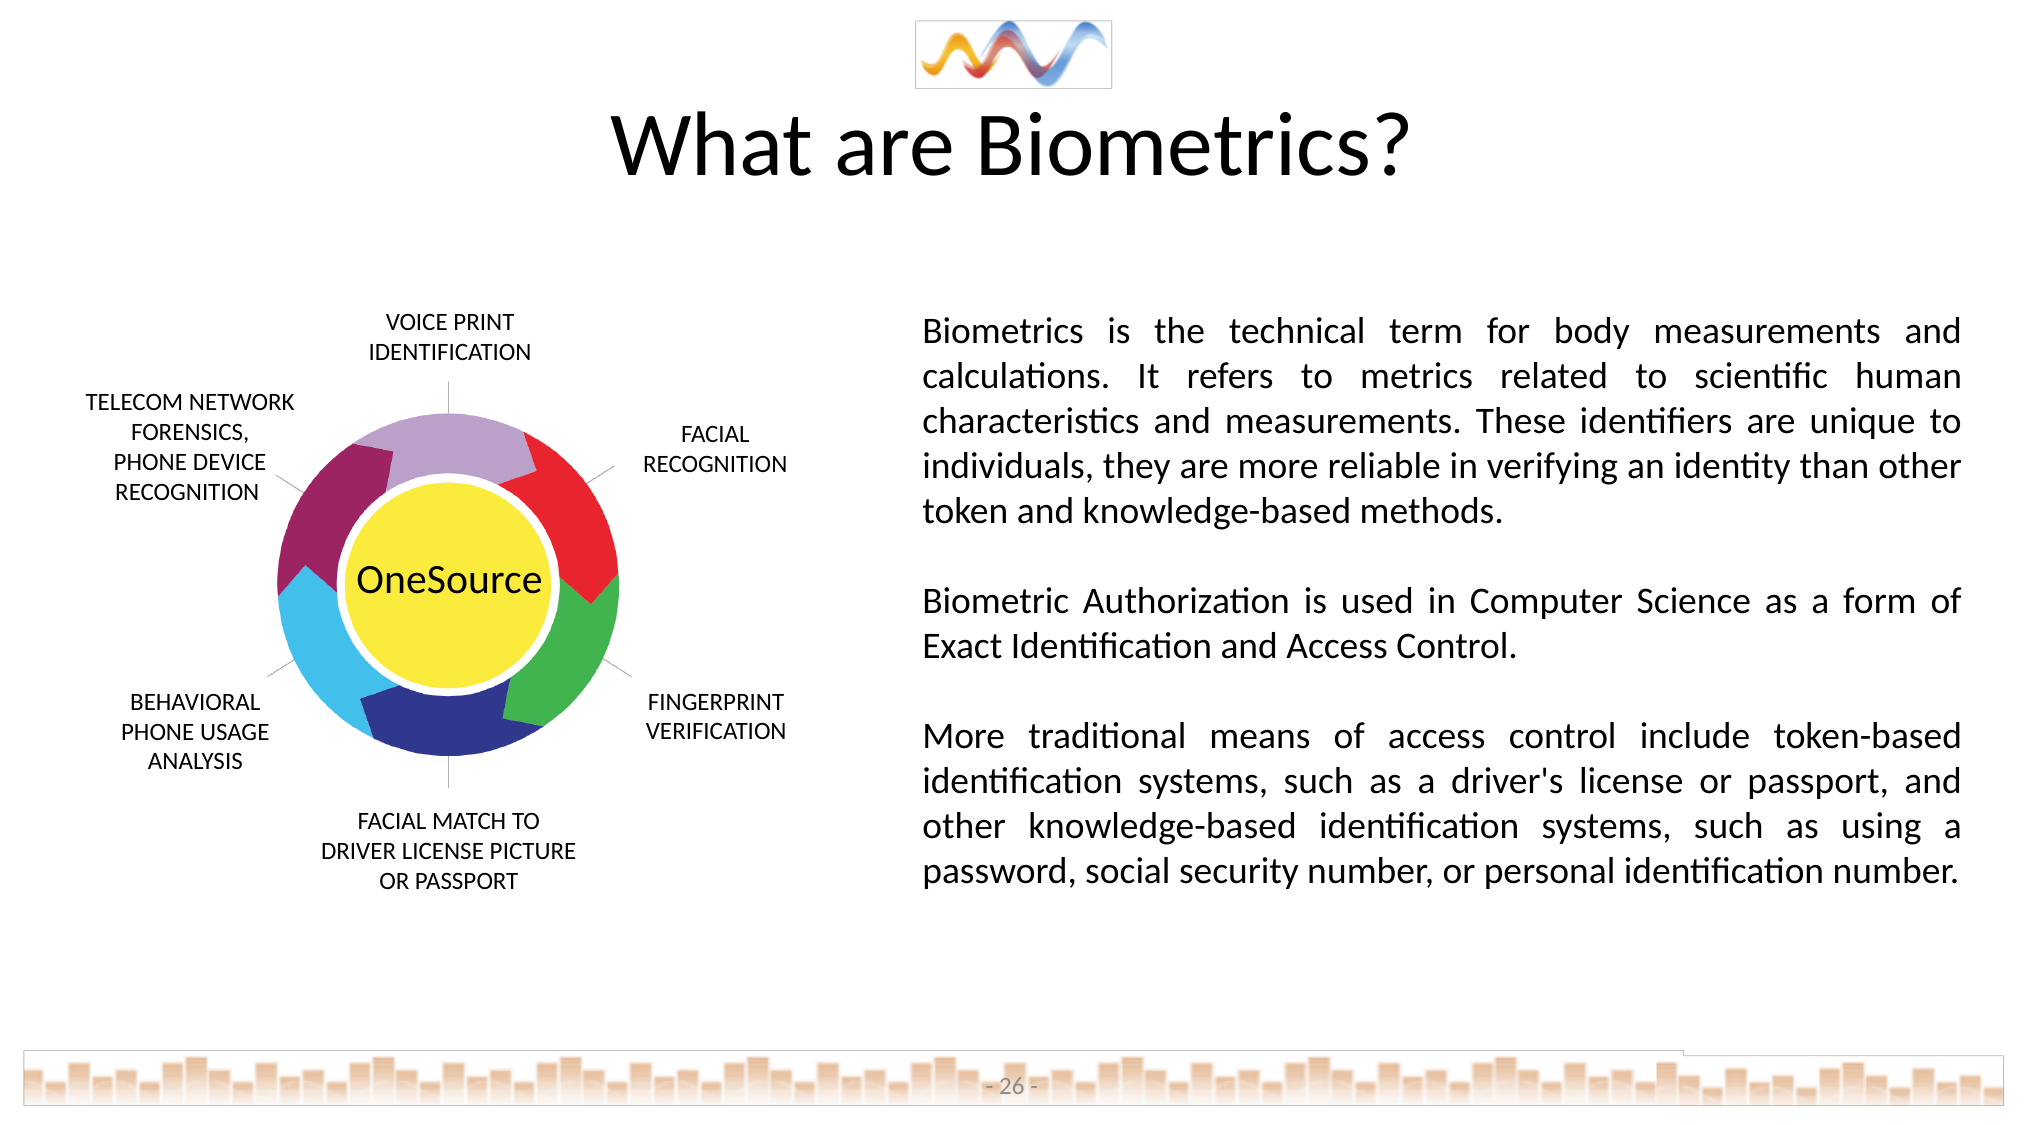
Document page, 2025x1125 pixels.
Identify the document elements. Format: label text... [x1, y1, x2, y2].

title What are Biometrics? [101, 45, 1924, 233]
list [101, 233, 1924, 1005]
slide_number - 26 - [940, 1054, 1083, 1115]
text_box Biometrics is the technical term for body measurements and calculations. It refers to metrics related to scientific human characteristics and measurements. These identifiers are unique to individuals, they are more reliable in verifying an identity than other token and knowledge-based methods. Biometric Authorization is used in Computer Science as a form of Exact Identification and Access Control. More traditional means of access control include token-based identification systems, such as a driver's license or passport, and other knowledge-based identification systems, such as using a password, social security number, or personal identification number. [903, 296, 1982, 901]
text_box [68, 297, 804, 904]
